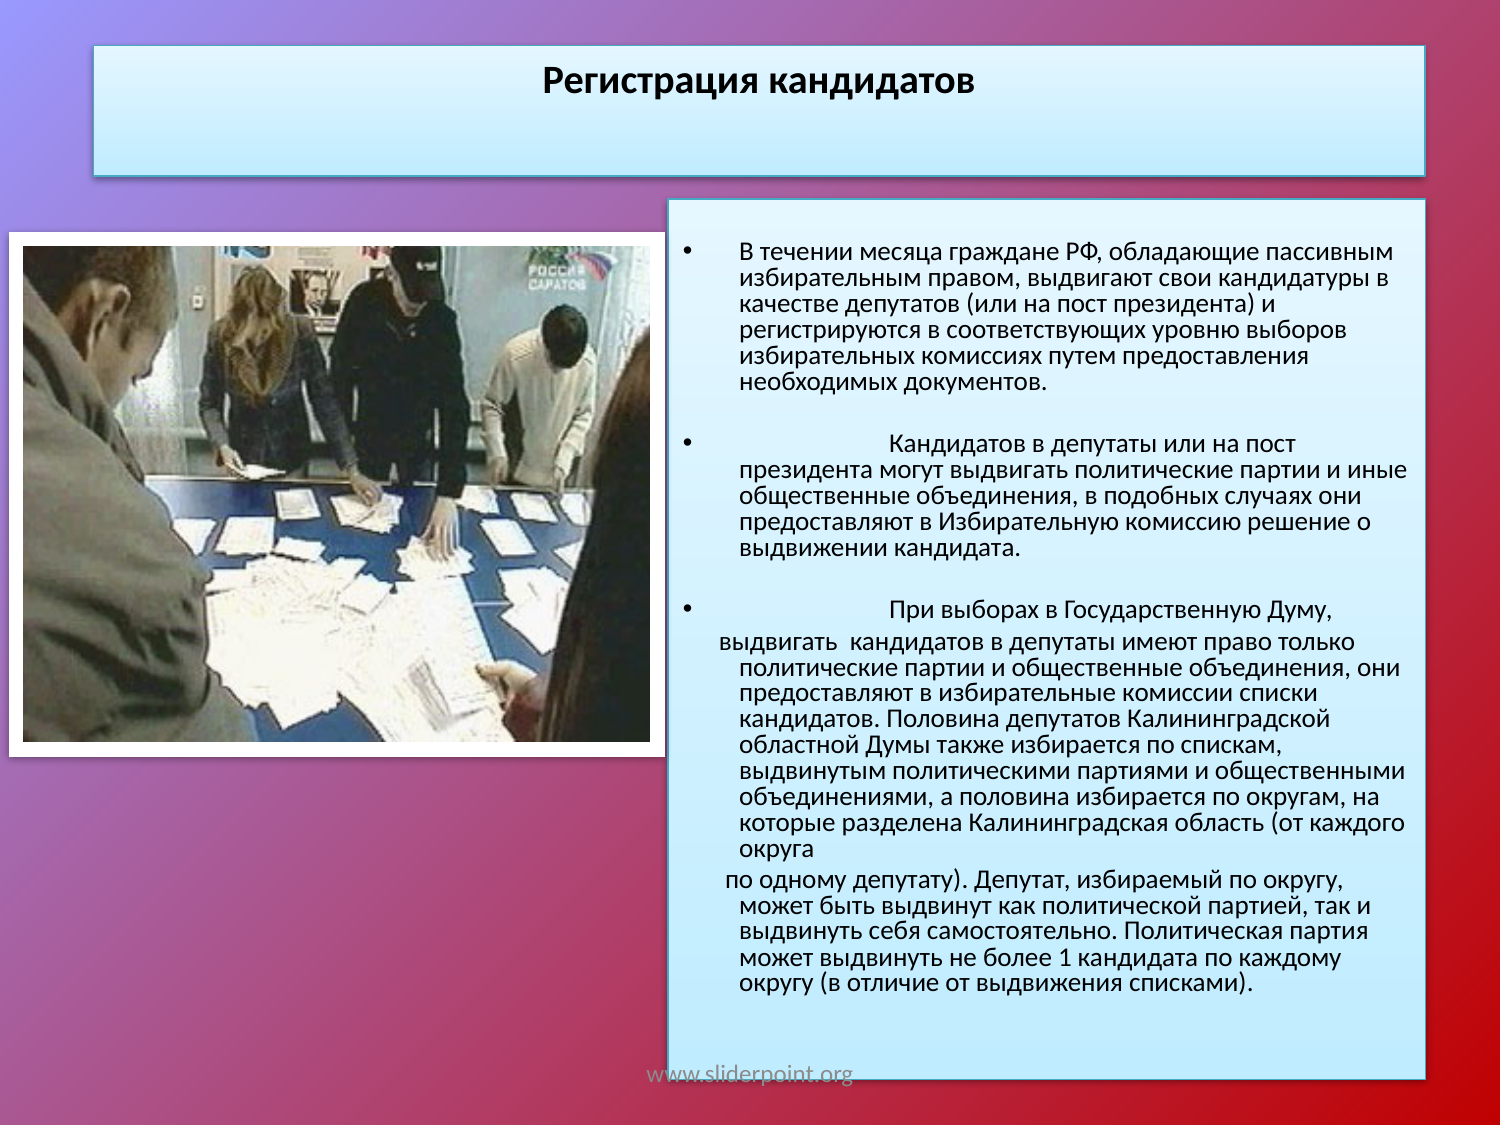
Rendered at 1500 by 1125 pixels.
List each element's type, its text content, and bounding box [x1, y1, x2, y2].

list В течении месяца граждане РФ, обладающие пассивным избирательным правом, выдвигают свои кандидатуры в качестве депутатов (или на пост президента) и регистрируются в соответствующих уровню выборов избирательных комиссиях путем предоставления необходимых документов. Кандидатов в депутаты или на пост президента могут выдвигать политические партии и иные общественные объединения, в подобных случаях они предоставляют в Избирательную комиссию решение о выдвижении кандидата. При выборах в Государственную Думу, выдвигать кандидатов в депутаты имеют право только политические партии и общественные объединения, они предоставляют в избирательные комиссии списки кандидатов. Половина депутатов Калининградской областной Думы также избирается по спискам, выдвинутым политическими партиями и общественными объединениями, а половина избирается по округам, на которые разделена Калининградская область (от каждого округа по одному депутату). Депутат, избираемый по округу, может быть выдвинут как политической партией, так и выдвинуть себя самостоятельно. Политическая партия может выдвинуть не более 1 кандидата по каждому округу (в отличие от выдвижения списками). [667, 198, 1426, 1080]
title Регистрация кандидатов [93, 45, 1426, 177]
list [23, 245, 651, 743]
footer www.sliderpoint.org [512, 1042, 988, 1103]
